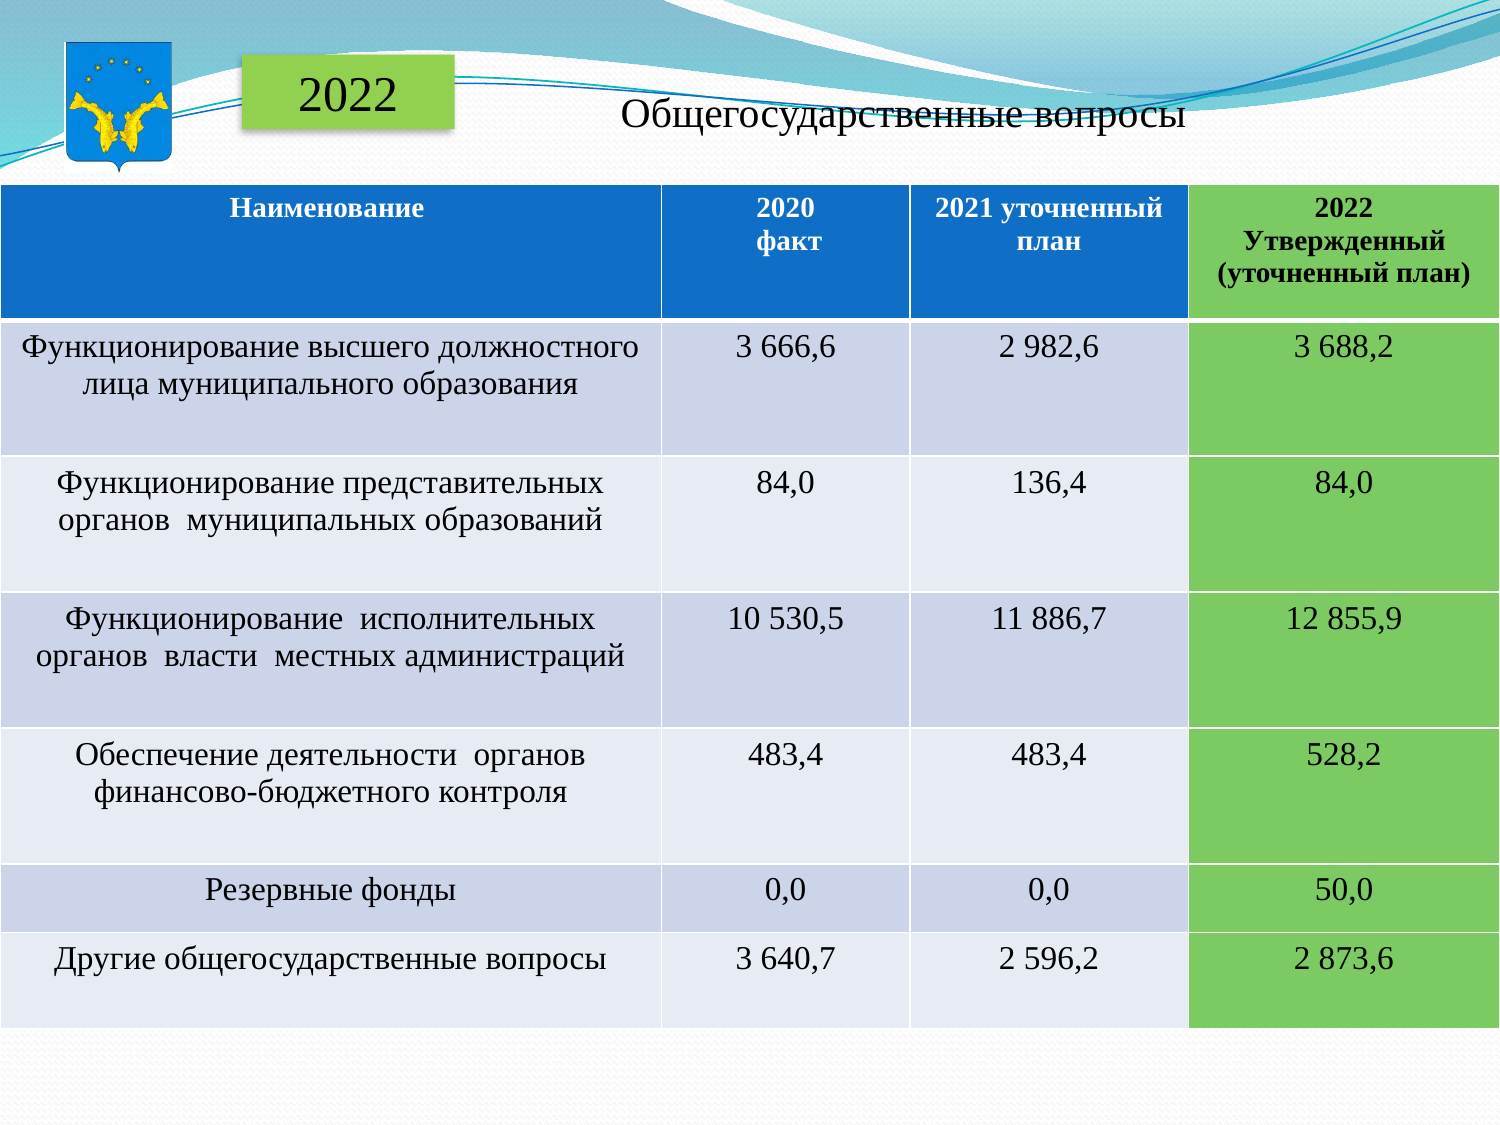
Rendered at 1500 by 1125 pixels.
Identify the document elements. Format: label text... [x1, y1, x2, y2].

table_cell 12 855,9 [1189, 593, 1499, 727]
table_cell 0,0 [662, 865, 909, 932]
table_header 2020 факт [662, 185, 909, 318]
table_cell 50,0 [1189, 865, 1499, 932]
table_cell 2 873,6 [1189, 933, 1499, 1028]
table_cell 2 982,6 [911, 323, 1188, 455]
table_cell 2 596,2 [911, 933, 1188, 1028]
table_cell Обеспечение деятельности органов финансово-бюджетного контроля [1, 729, 661, 863]
table_cell 136,4 [911, 457, 1188, 591]
table_header Наименование [1, 185, 661, 318]
table_cell 11 886,7 [911, 593, 1188, 727]
table_cell Другие общегосударственные вопросы [1, 933, 661, 1028]
text_box Общегосударственные вопросы [395, 78, 1412, 143]
table_cell Функционирование представительных органов муниципальных образований [1, 457, 661, 591]
table_header 2021 уточненный план [911, 185, 1188, 318]
table_cell 84,0 [1189, 457, 1499, 591]
table_header 2022 Утвержденный (уточненный план) [1189, 185, 1499, 318]
table_cell 84,0 [662, 457, 909, 591]
table_cell 528,2 [1189, 729, 1499, 863]
table_cell 0,0 [911, 865, 1188, 932]
table_cell 3 688,2 [1189, 323, 1499, 455]
text_box 2022 [242, 54, 455, 130]
table_cell 483,4 [662, 729, 909, 863]
table_cell 3 666,6 [662, 323, 909, 455]
table_cell Функционирование высшего должностного лица муниципального образования [1, 323, 661, 455]
picture [64, 42, 172, 173]
table_cell 483,4 [911, 729, 1188, 863]
table_cell Резервные фонды [1, 865, 661, 932]
table_cell 10 530,5 [662, 593, 909, 727]
table_cell 3 640,7 [662, 933, 909, 1028]
table_cell Функционирование исполнительных органов власти местных администраций [1, 593, 661, 727]
